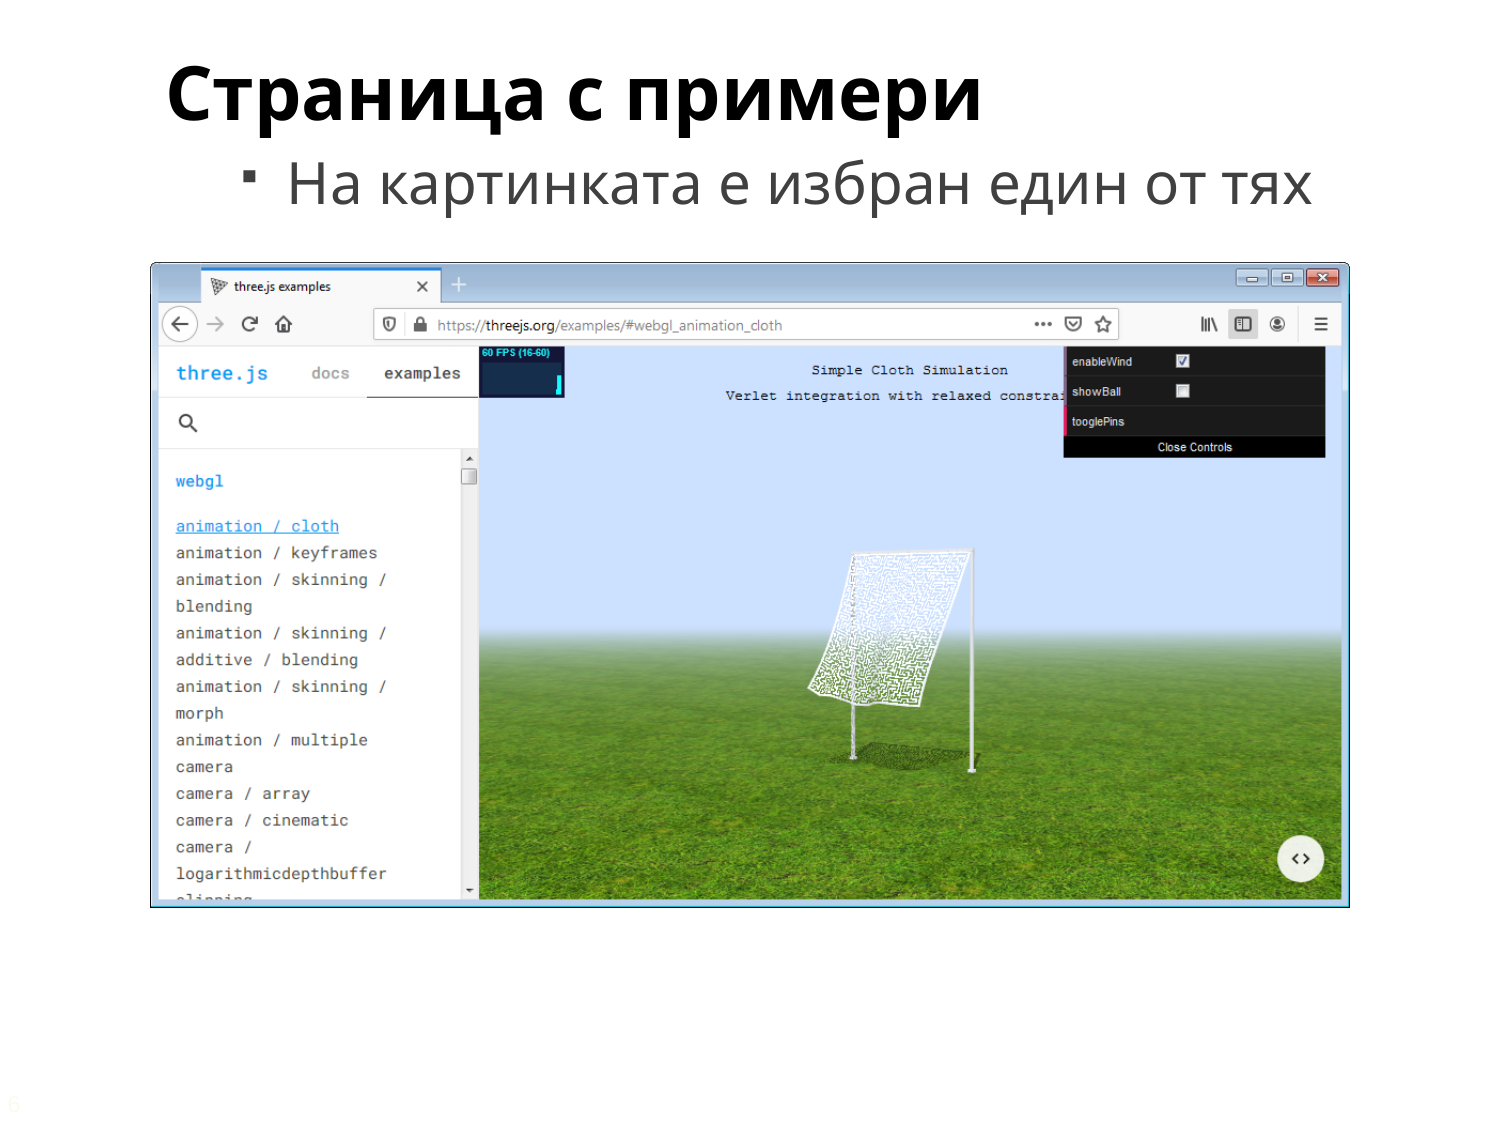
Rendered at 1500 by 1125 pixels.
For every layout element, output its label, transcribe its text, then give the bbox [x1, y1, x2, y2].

picture [149, 262, 1351, 909]
list Страница с примери На картинката е избран един от тях [150, 37, 1488, 1113]
